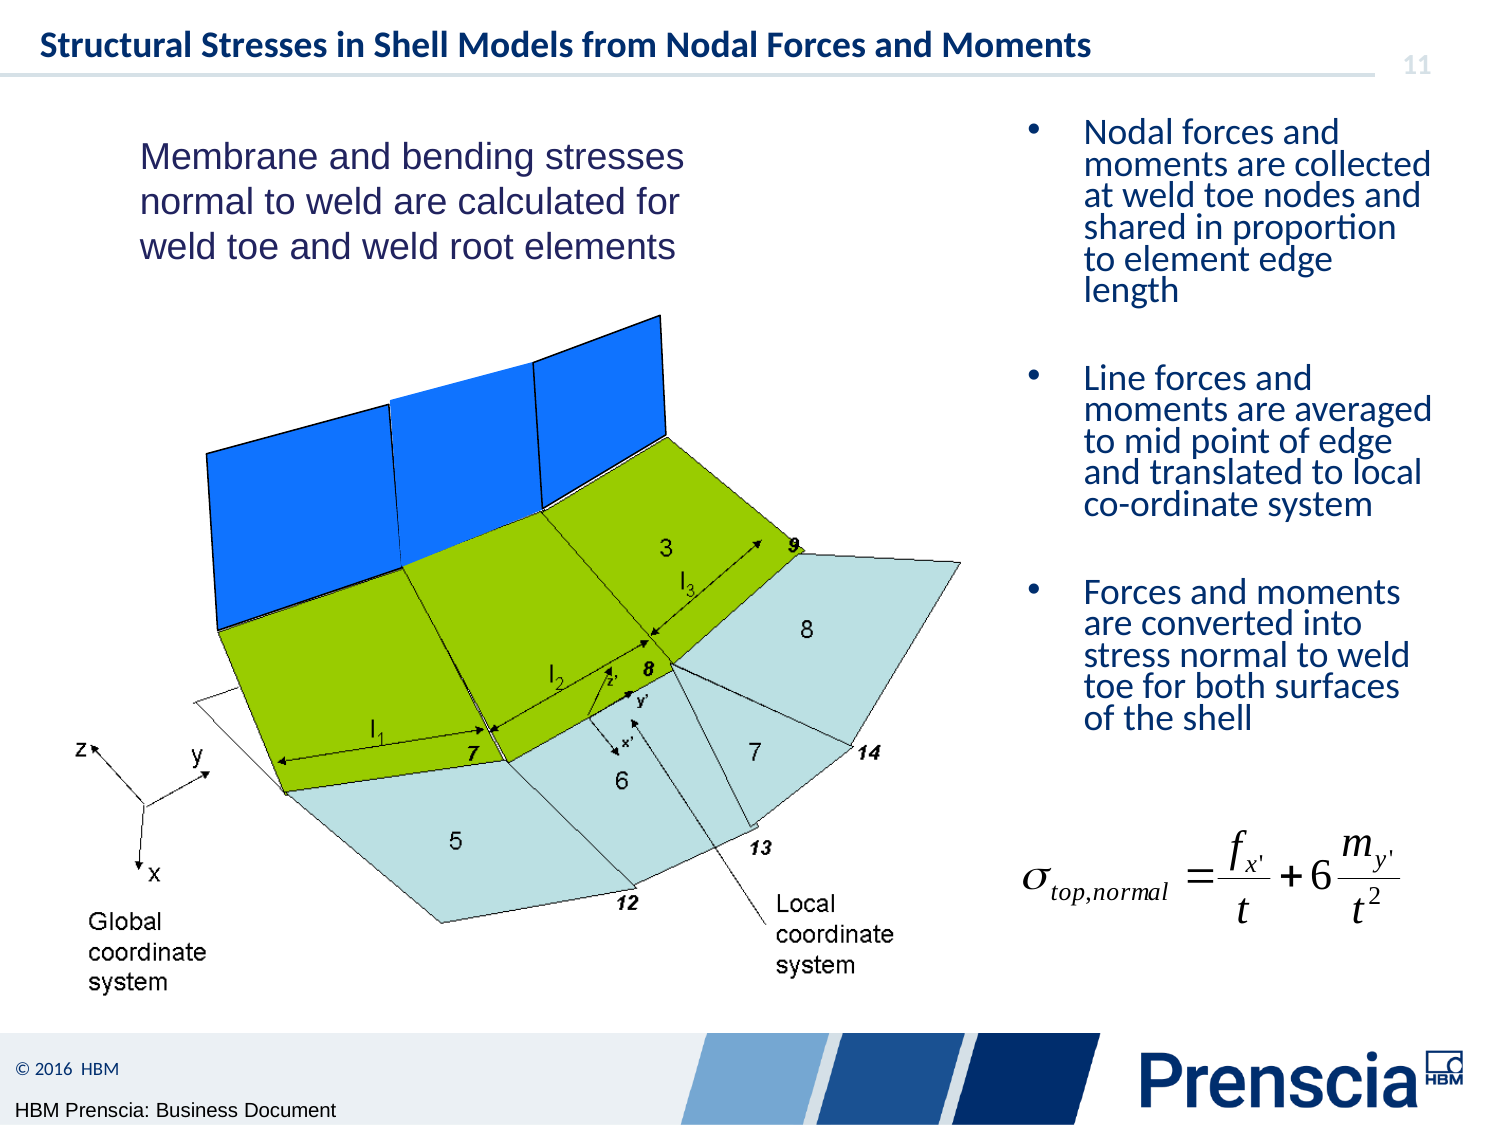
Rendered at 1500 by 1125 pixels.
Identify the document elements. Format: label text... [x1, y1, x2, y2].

text_box Membrane and bending stresses normal to weld are calculated for weld toe and weld root elements [125, 124, 750, 275]
picture [0, 1033, 1500, 1125]
list Nodal forces and moments are collected at weld toe nodes and shared in proportion to element edge length Line forces and moments are averaged to mid point of edge and translated to local co-ordinate system Forces and moments are converted into stress normal to weld toe for both surfaces of the shell [1012, 112, 1450, 528]
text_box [65, 315, 963, 1002]
list Nodal forces and moments are collected at weld toe nodes and shared in proportion to element edge length Line forces and moments are averaged to mid point of edge and translated to local co-ordinate system Forces and moments are converted into stress normal to weld toe for both surfaces of the shell [1012, 529, 1450, 1000]
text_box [1015, 812, 1409, 934]
title Structural Stresses in Shell Models from Nodal Forces and Moments [24, 12, 1375, 70]
